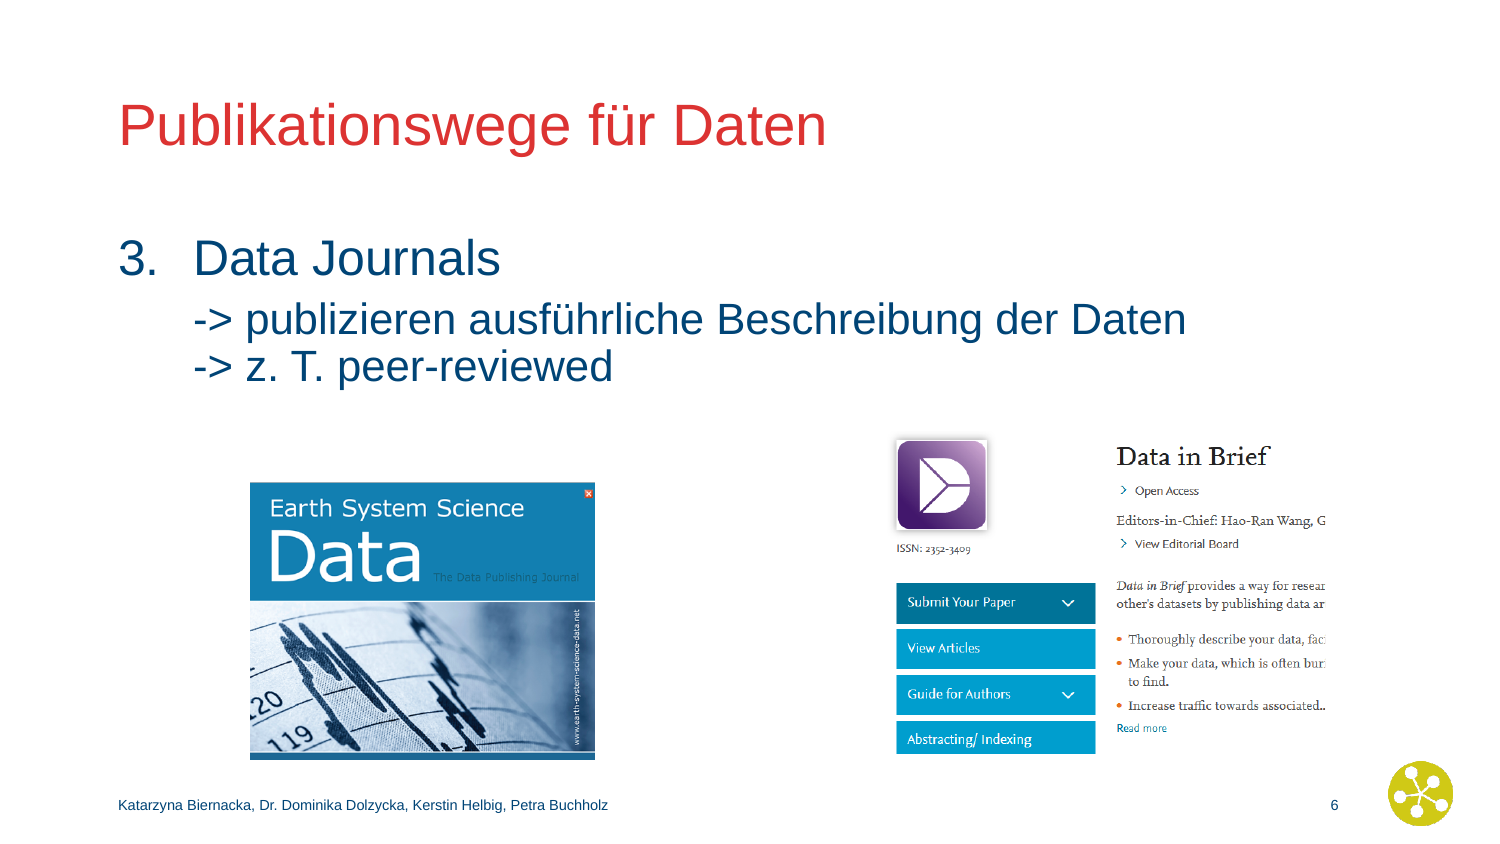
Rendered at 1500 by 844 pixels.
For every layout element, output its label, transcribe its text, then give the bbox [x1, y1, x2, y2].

picture [832, 431, 1326, 754]
title Publikationswege für Daten [103, 44, 1397, 208]
list Data Journals -> publizieren ausführliche Beschreibung der Daten -> z. T. peer-reviewed [103, 224, 1397, 760]
slide_number 5 [1016, 782, 1354, 827]
footer Katarzyna Biernacka, Dr. Dominika Dolzycka, Kerstin Helbig, Petra Buchholz [103, 782, 742, 827]
picture [250, 482, 595, 760]
picture [1388, 761, 1453, 826]
